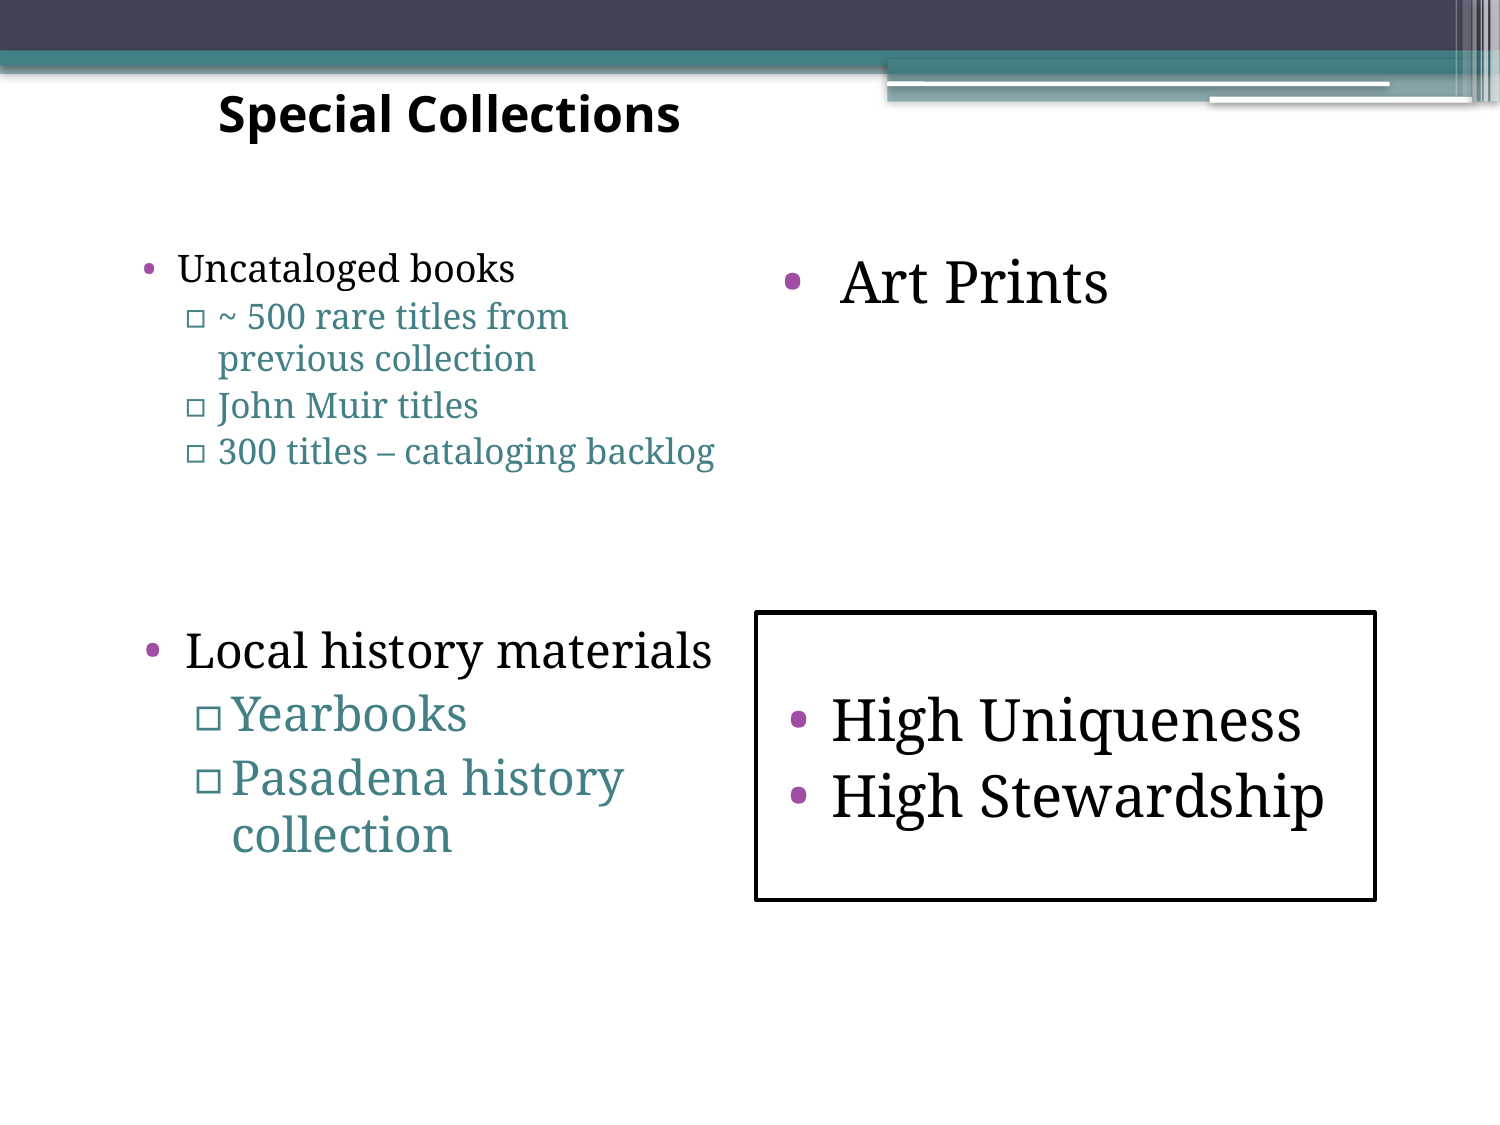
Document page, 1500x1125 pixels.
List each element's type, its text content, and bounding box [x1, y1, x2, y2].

list Art Prints [750, 237, 1369, 525]
list Local history materials Yearbooks Pasadena history collection [112, 612, 732, 900]
text_box Special Collections [0, 74, 900, 150]
list Uncataloged books ~ 500 rare titles from previous collection John Muir titles 300 titles – cataloging backlog [112, 237, 732, 525]
list High Uniqueness High Stewardship [756, 612, 1375, 900]
